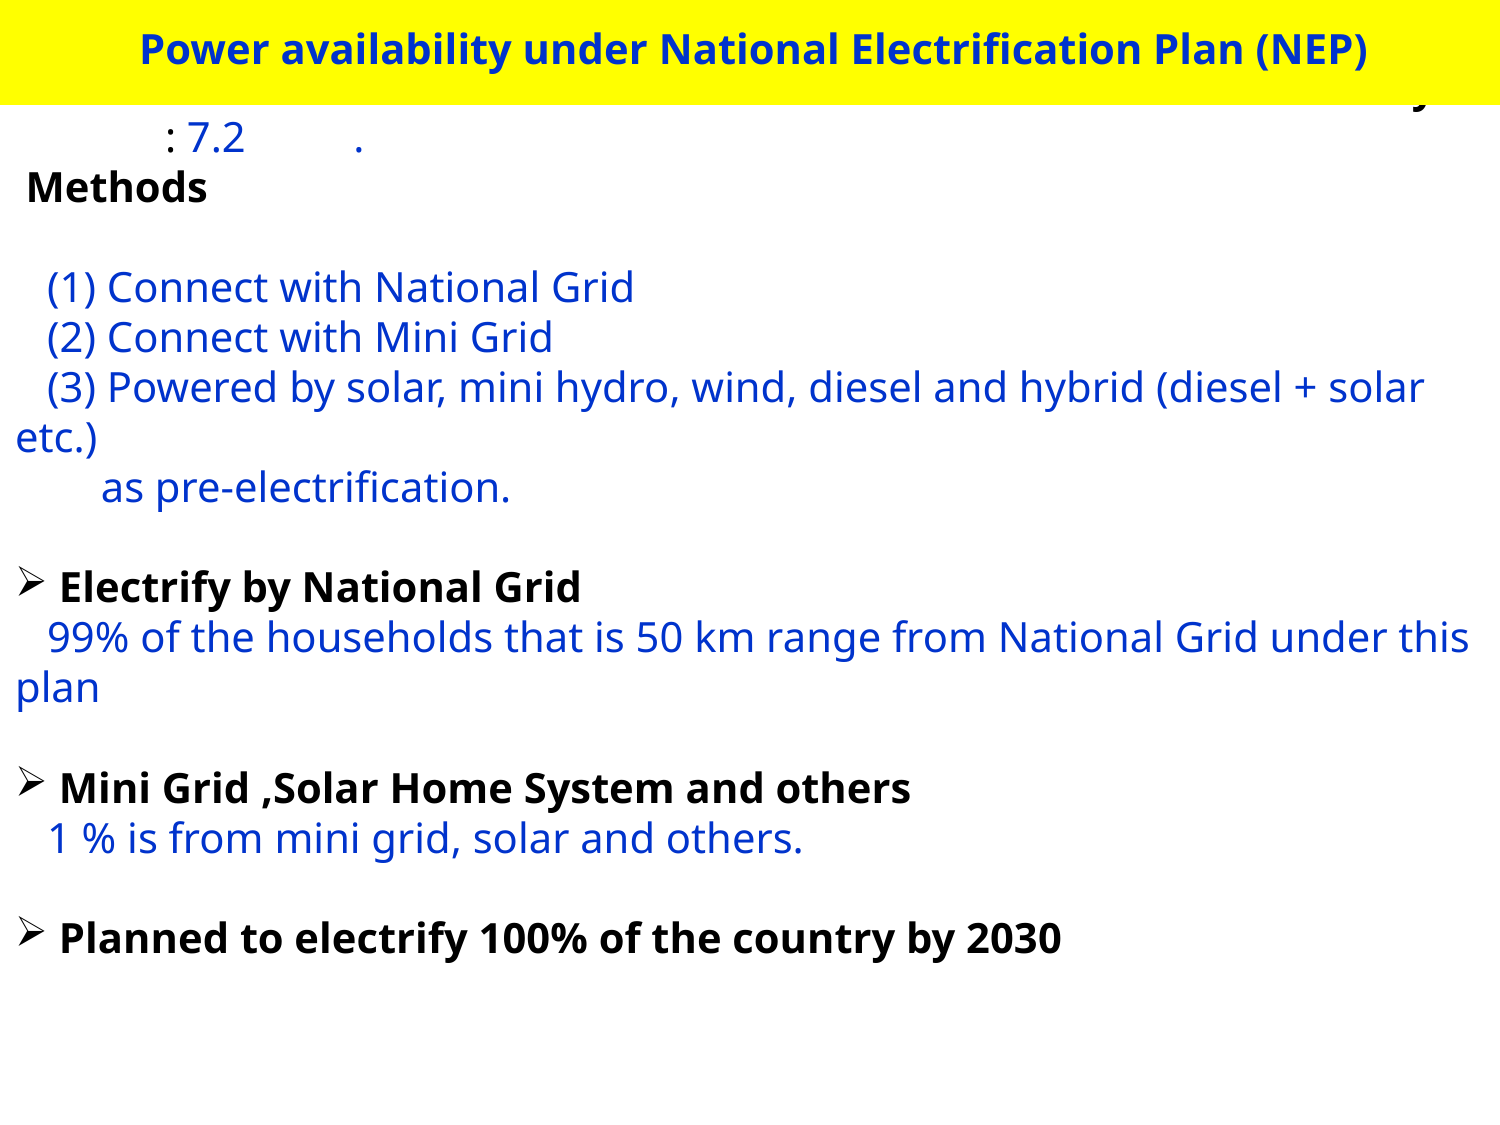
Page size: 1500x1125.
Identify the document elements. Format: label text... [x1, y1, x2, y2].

text_box Power availability under National Electrification Plan (NEP) [0, 0, 1500, 105]
text_box Numbers of household that will be able to access to the electricity : 7.2 . Methods (1) Connect with National Grid (2) Connect with Mini Grid (3) Powered by solar, mini hydro, wind, diesel and hybrid (diesel + solar etc.) as pre-electrification. Electrify by National Grid 99% of the households that is 50 km range from National Grid under this plan Mini Grid ,Solar Home System and others 1 % is from mini grid, solar and others. Planned to electrify 100% of the country by 2030 [0, 105, 1500, 1019]
